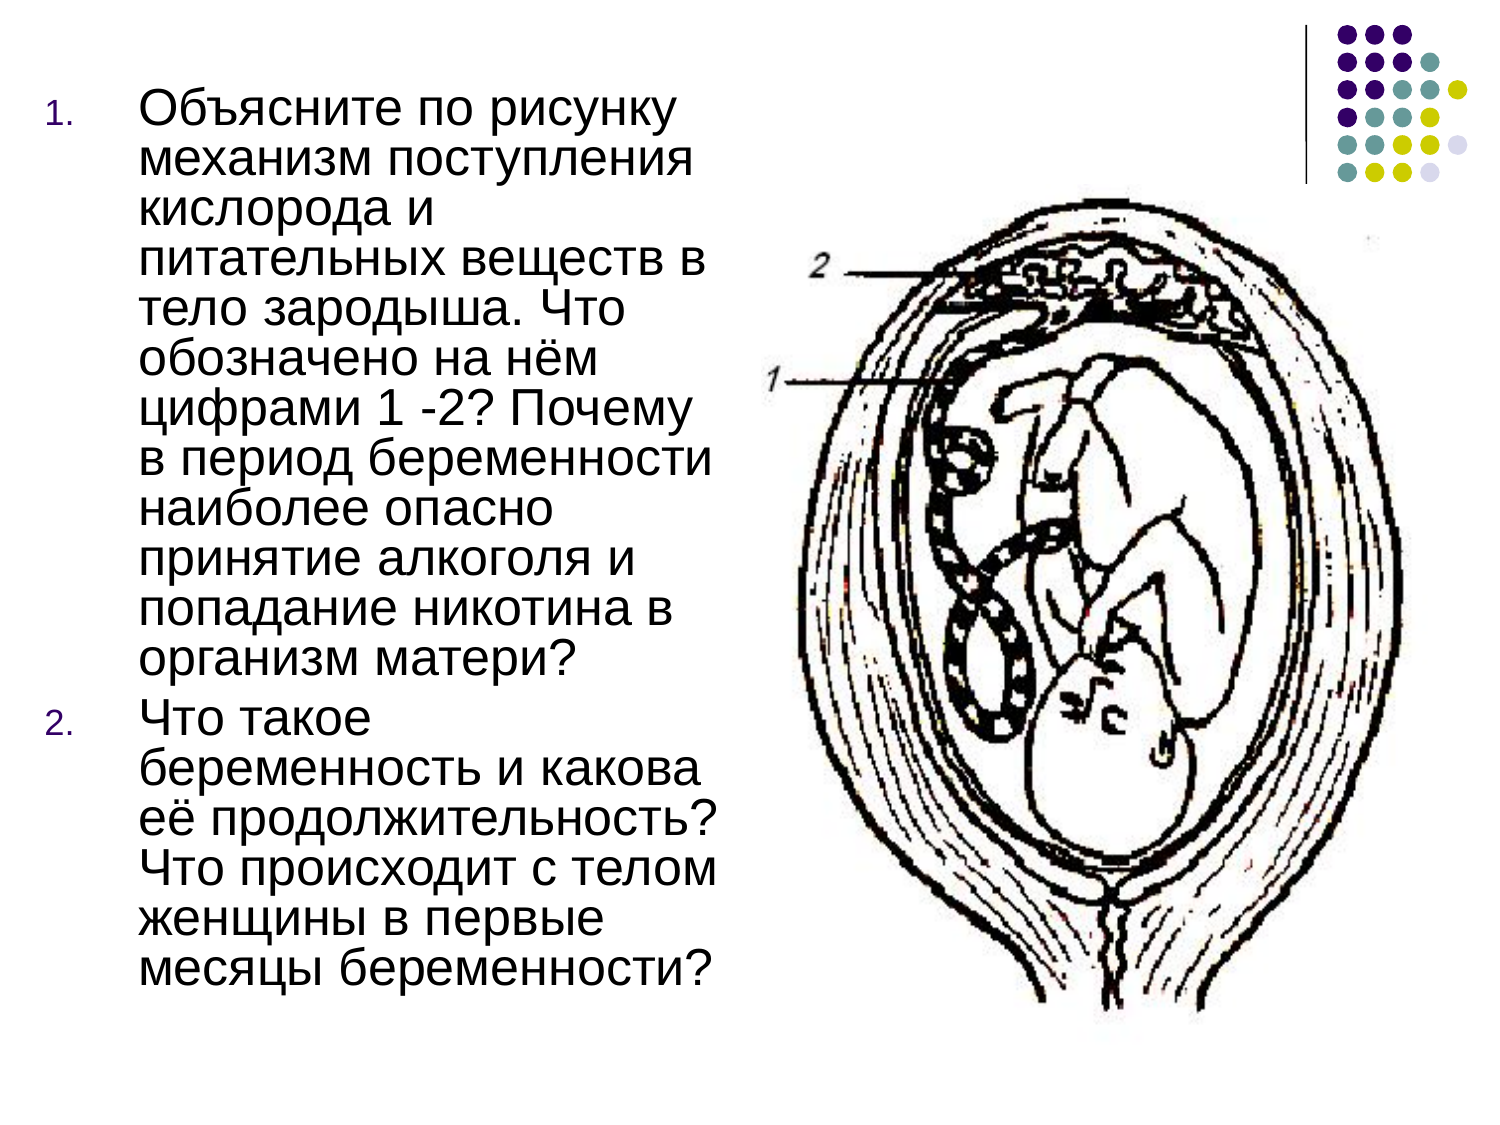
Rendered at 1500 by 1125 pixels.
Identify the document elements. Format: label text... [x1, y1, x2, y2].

list Объясните по рисунку механизм поступления кислорода и питательных веществ в тело зародыша. Что обозначено на нём цифрами 1 -2? Почему в период беременности наиболее опасно принятие алкоголя и попадание никотина в организм матери? Что такое беременность и какова её продолжительность? Что происходит с телом женщины в первые месяцы беременности? [29, 77, 739, 1059]
picture [761, 184, 1471, 1057]
